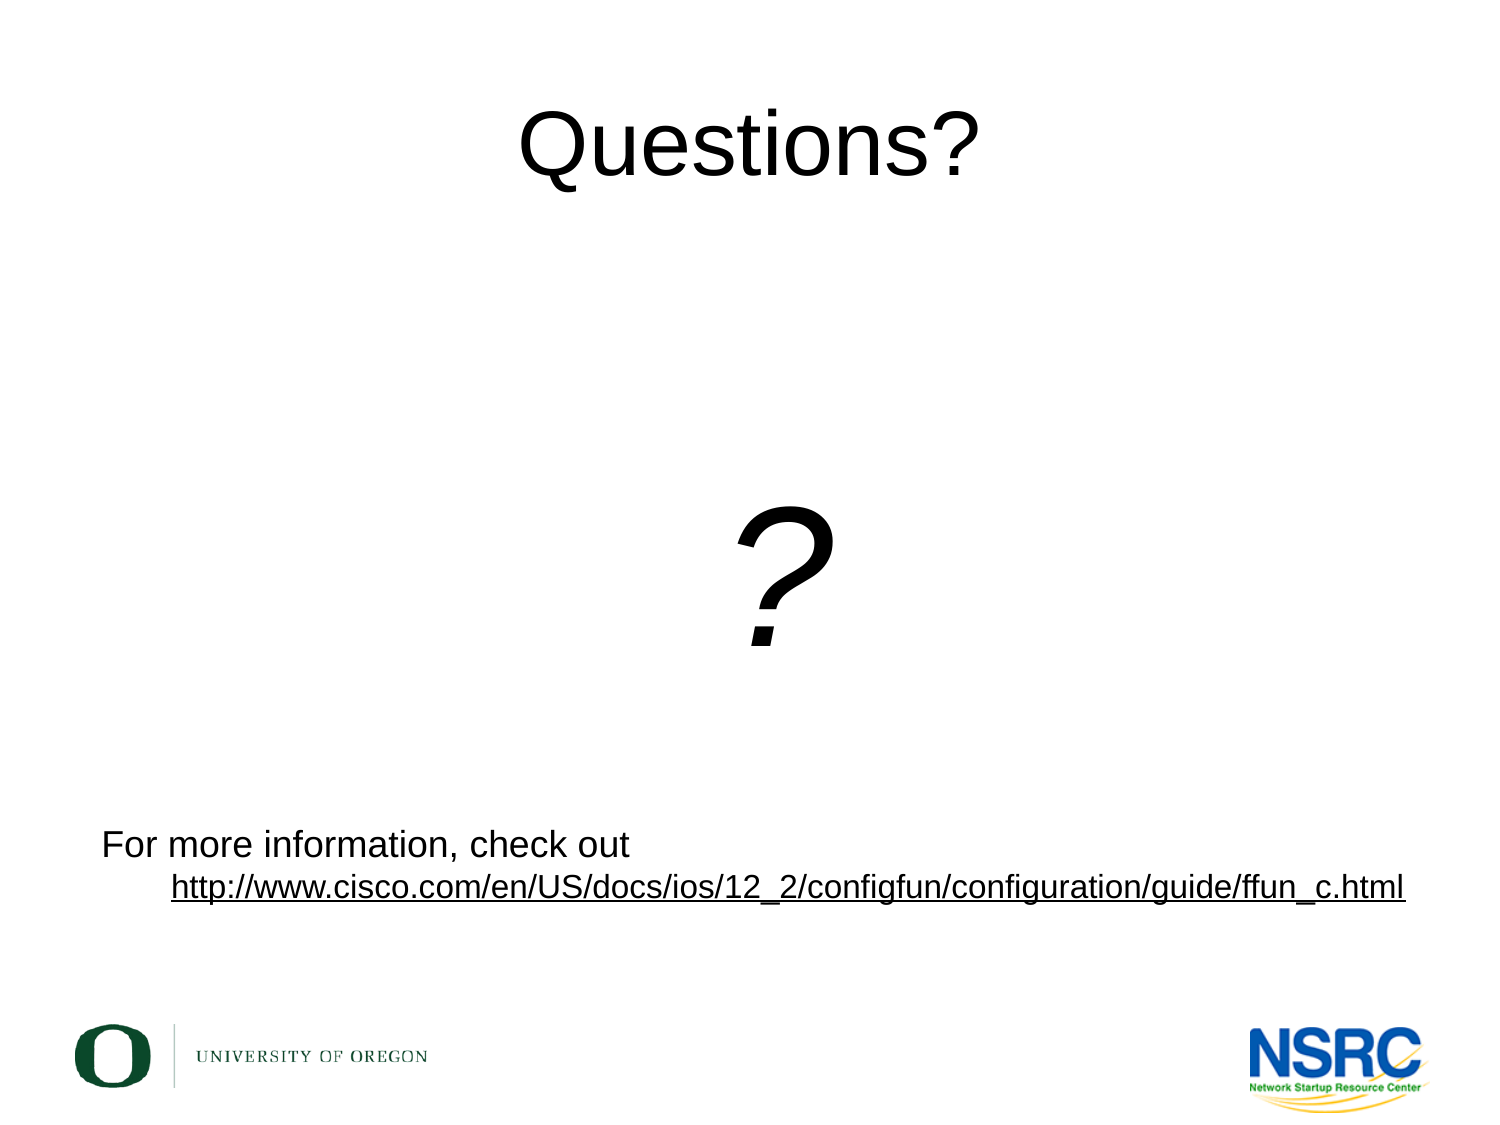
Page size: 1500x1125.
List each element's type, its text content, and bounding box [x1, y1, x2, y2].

picture [75, 1024, 427, 1088]
text_box For more information, check out http://www.cisco.com/en/US/docs/ios/12_2/configfun/configuration/guide/ffun_c.html [86, 812, 1500, 913]
list ? [86, 219, 1470, 812]
title Questions? [75, 45, 1425, 233]
picture [1250, 1027, 1430, 1113]
